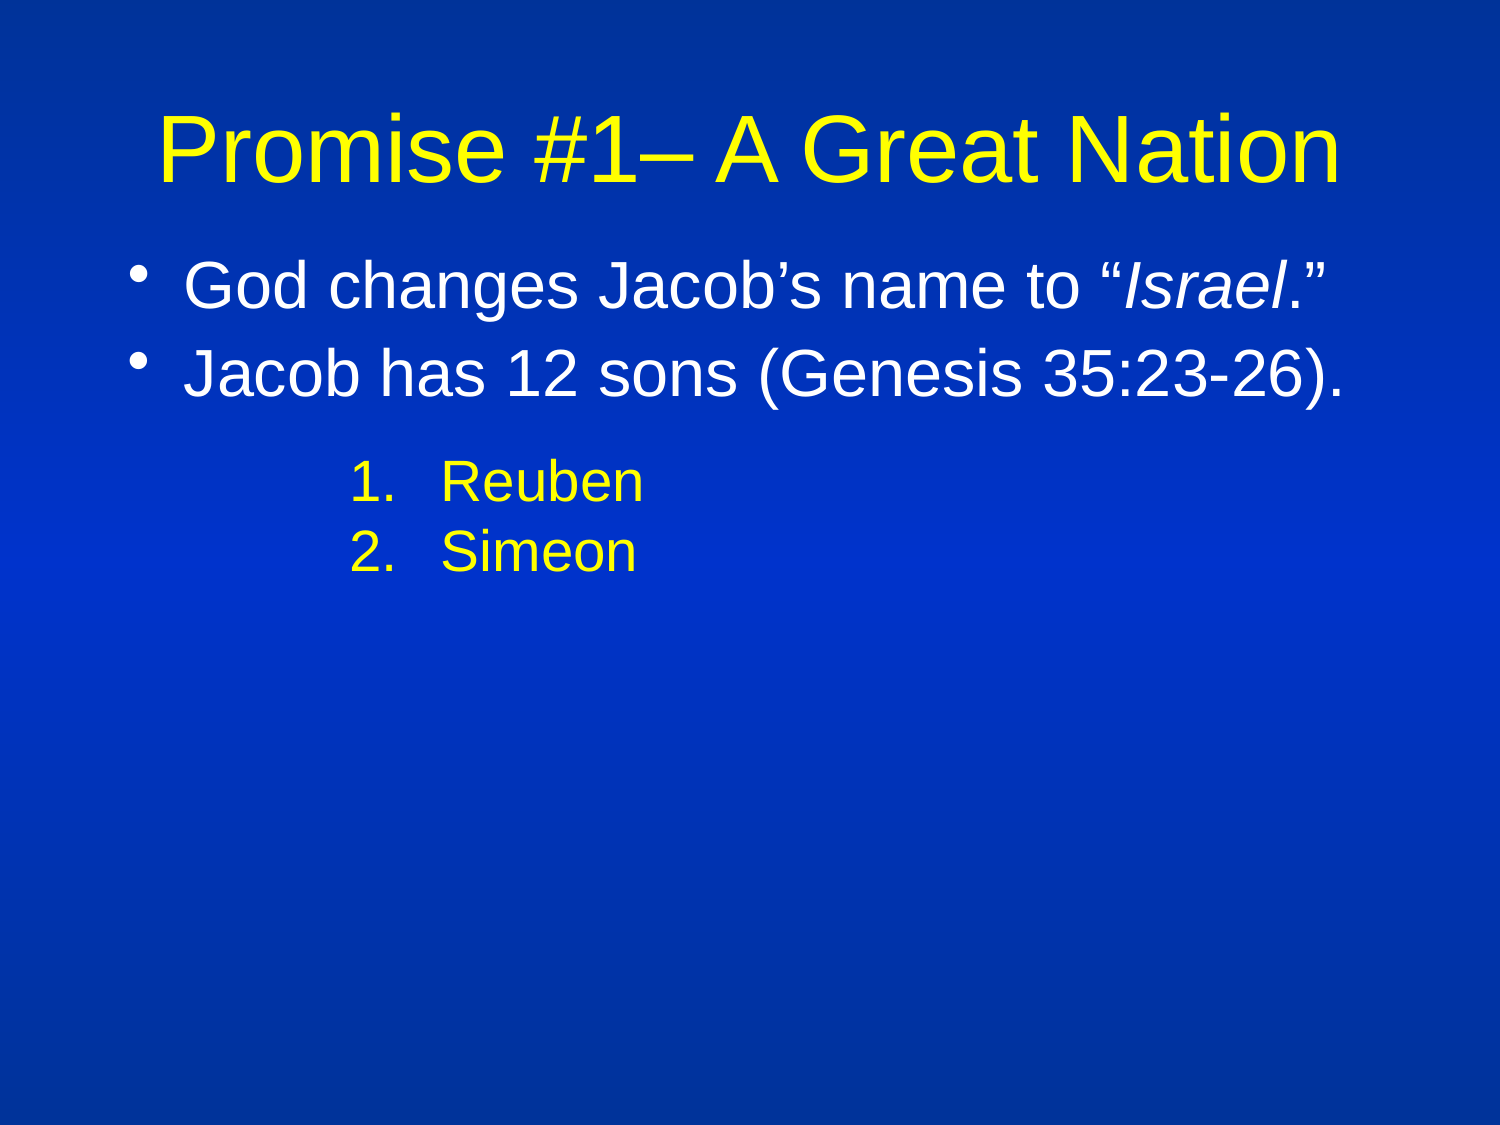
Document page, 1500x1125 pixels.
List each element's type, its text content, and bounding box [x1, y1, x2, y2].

list God changes Jacob’s name to “Israel.” [112, 249, 1388, 337]
text_box Jacob has 12 sons (Genesis 35:23-26). [112, 337, 1388, 438]
title Promise #1– A Great Nation [37, 50, 1463, 238]
text_box Reuben Simeon [334, 435, 677, 651]
